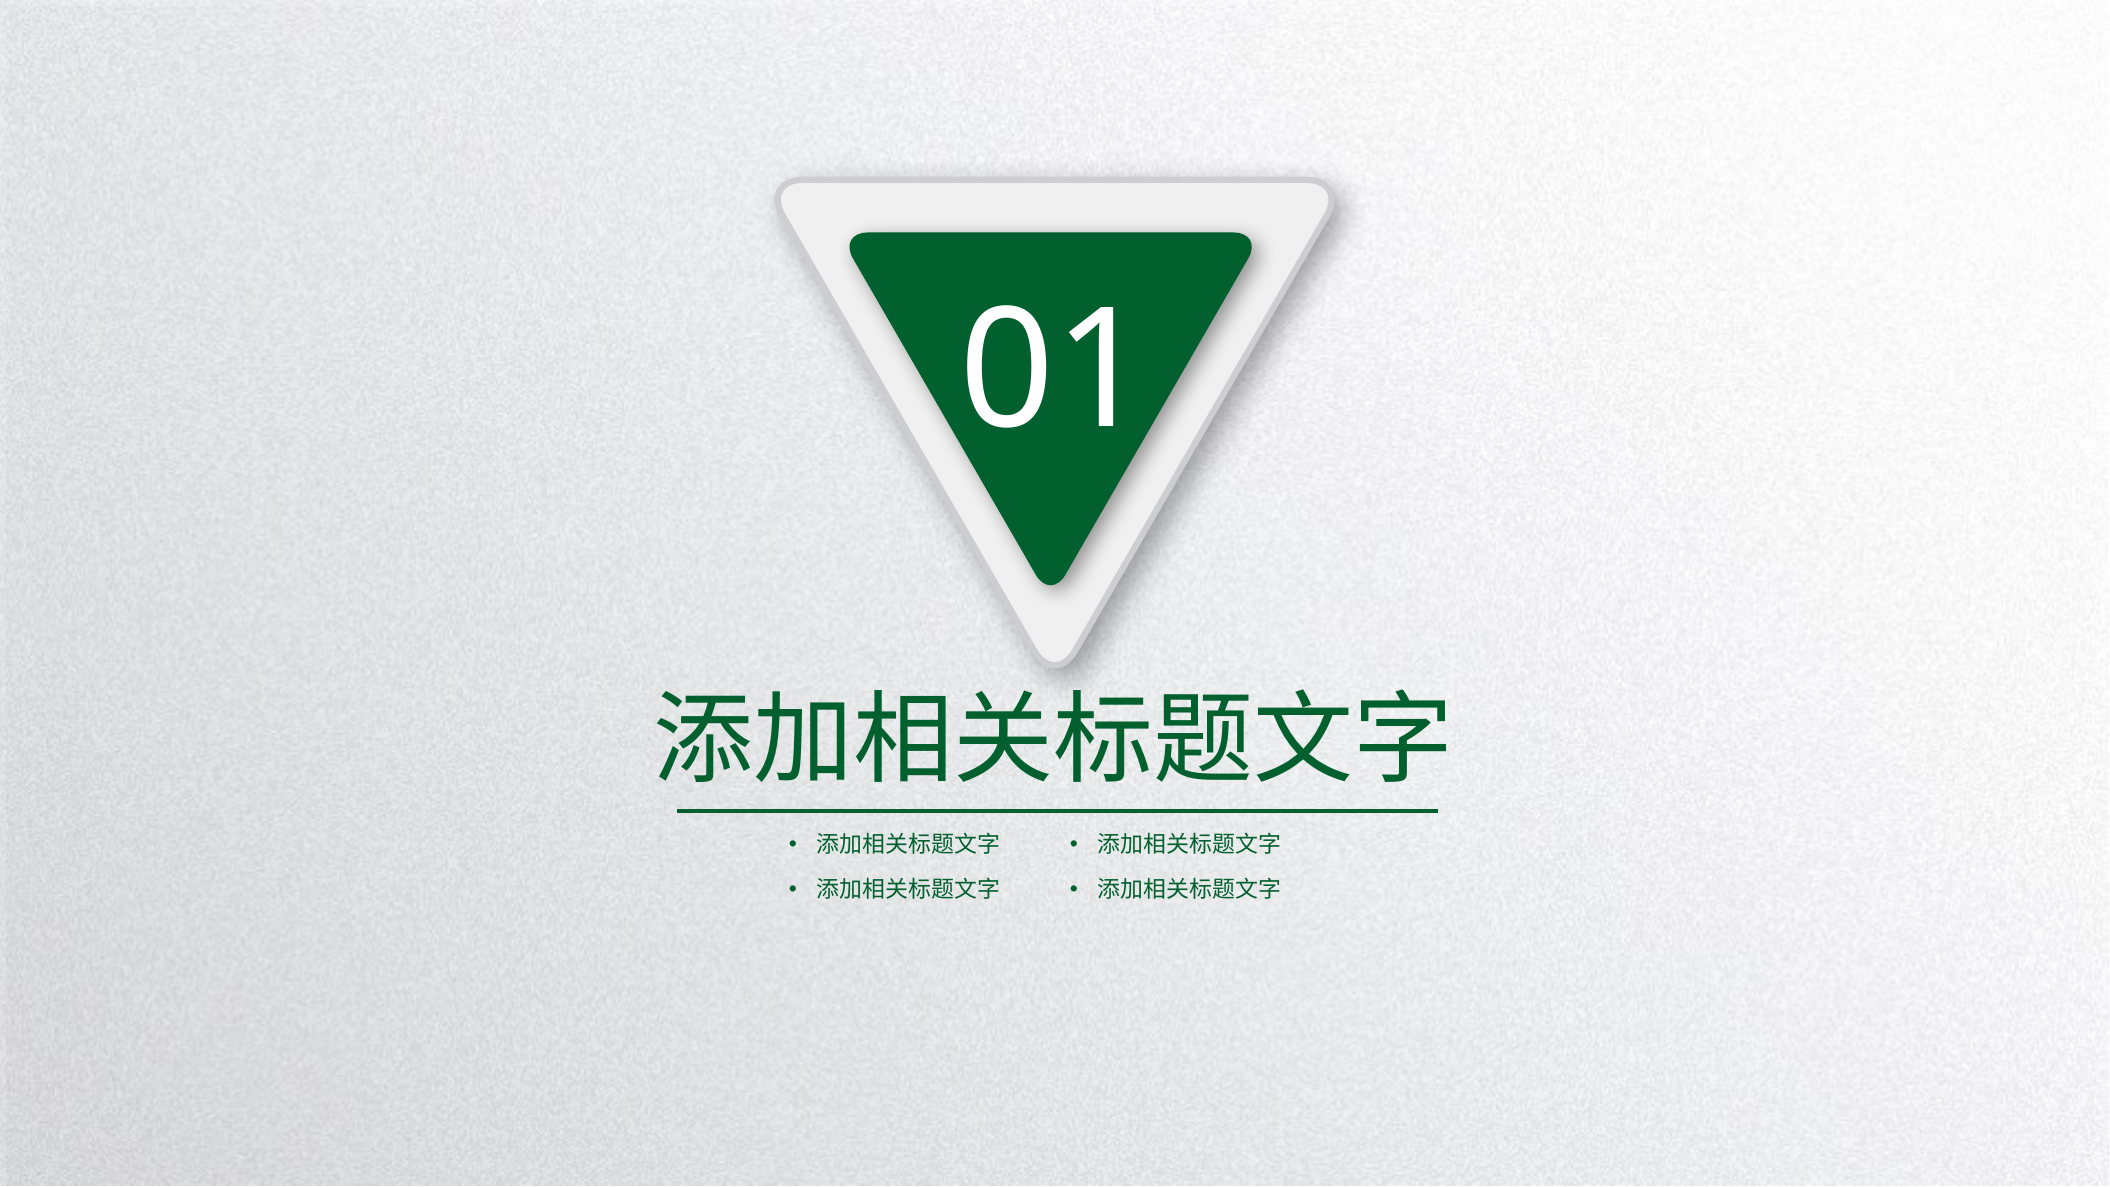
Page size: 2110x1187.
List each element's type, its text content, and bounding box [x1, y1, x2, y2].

text_box 添加相关标题文字 [1054, 867, 1297, 910]
text_box 添加相关标题文字 [1054, 822, 1297, 865]
text_box 添加相关标题文字 [774, 822, 1016, 865]
text_box 添加相关标题文字 [774, 867, 1016, 910]
picture [0, 0, 2110, 1186]
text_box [771, 179, 1339, 671]
